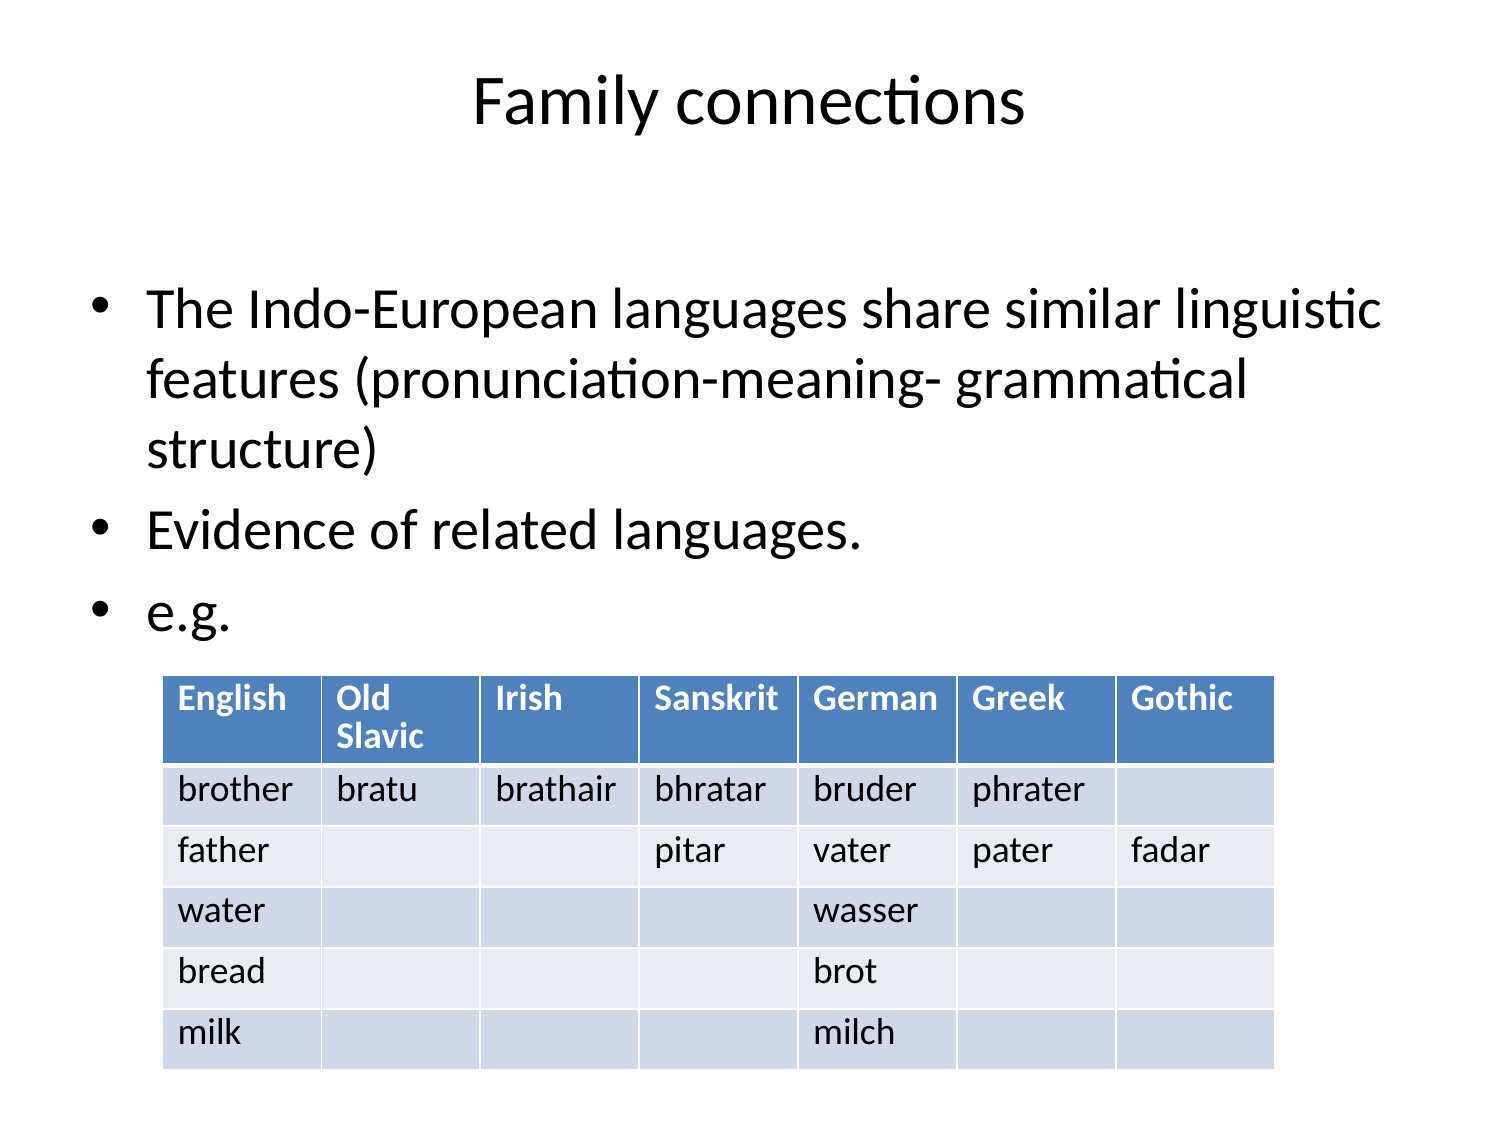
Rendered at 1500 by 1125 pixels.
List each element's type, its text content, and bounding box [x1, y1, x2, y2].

table_cell [481, 888, 638, 947]
table_cell milch [799, 1010, 956, 1069]
table_header German [799, 676, 956, 763]
table_cell [640, 949, 797, 1008]
table_cell [958, 949, 1115, 1008]
table_header Irish [481, 676, 638, 763]
table_cell [1117, 768, 1274, 825]
table_cell [322, 1010, 479, 1069]
table_cell bratu [322, 768, 479, 825]
table_cell [958, 888, 1115, 947]
table_cell [481, 949, 638, 1008]
table_cell brot [799, 949, 956, 1008]
table_cell [1117, 888, 1274, 947]
table_header Sanskrit [640, 676, 797, 763]
table_cell [640, 888, 797, 947]
table_cell [481, 1010, 638, 1069]
table_cell wasser [799, 888, 956, 947]
table_header Old Slavic [322, 676, 479, 763]
table_cell [958, 1010, 1115, 1069]
table_cell pater [958, 827, 1115, 886]
table_cell bhratar [640, 768, 797, 825]
table_header English [163, 676, 321, 763]
table_cell [322, 949, 479, 1008]
table_cell bread [163, 949, 321, 1008]
table_cell milk [163, 1010, 321, 1069]
list The Indo-European languages share similar linguistic features (pronunciation-meaning- grammatical structure) Evidence of related languages. e.g. [75, 262, 1425, 1088]
table_cell [1117, 1010, 1274, 1069]
table_cell brathair [481, 768, 638, 825]
table_cell brother [163, 768, 321, 825]
table_cell pitar [640, 827, 797, 886]
table_cell father [163, 827, 321, 886]
title Family connections [75, 45, 1425, 233]
table_cell [322, 888, 479, 947]
table_cell water [163, 888, 321, 947]
table_cell [640, 1010, 797, 1069]
table_cell bruder [799, 768, 956, 825]
table_cell phrater [958, 768, 1115, 825]
table_cell [1117, 949, 1274, 1008]
table_header Greek [958, 676, 1115, 763]
table_header Gothic [1117, 676, 1274, 763]
table_cell fadar [1117, 827, 1274, 886]
table_cell [322, 827, 479, 886]
table_cell [481, 827, 638, 886]
table_cell vater [799, 827, 956, 886]
